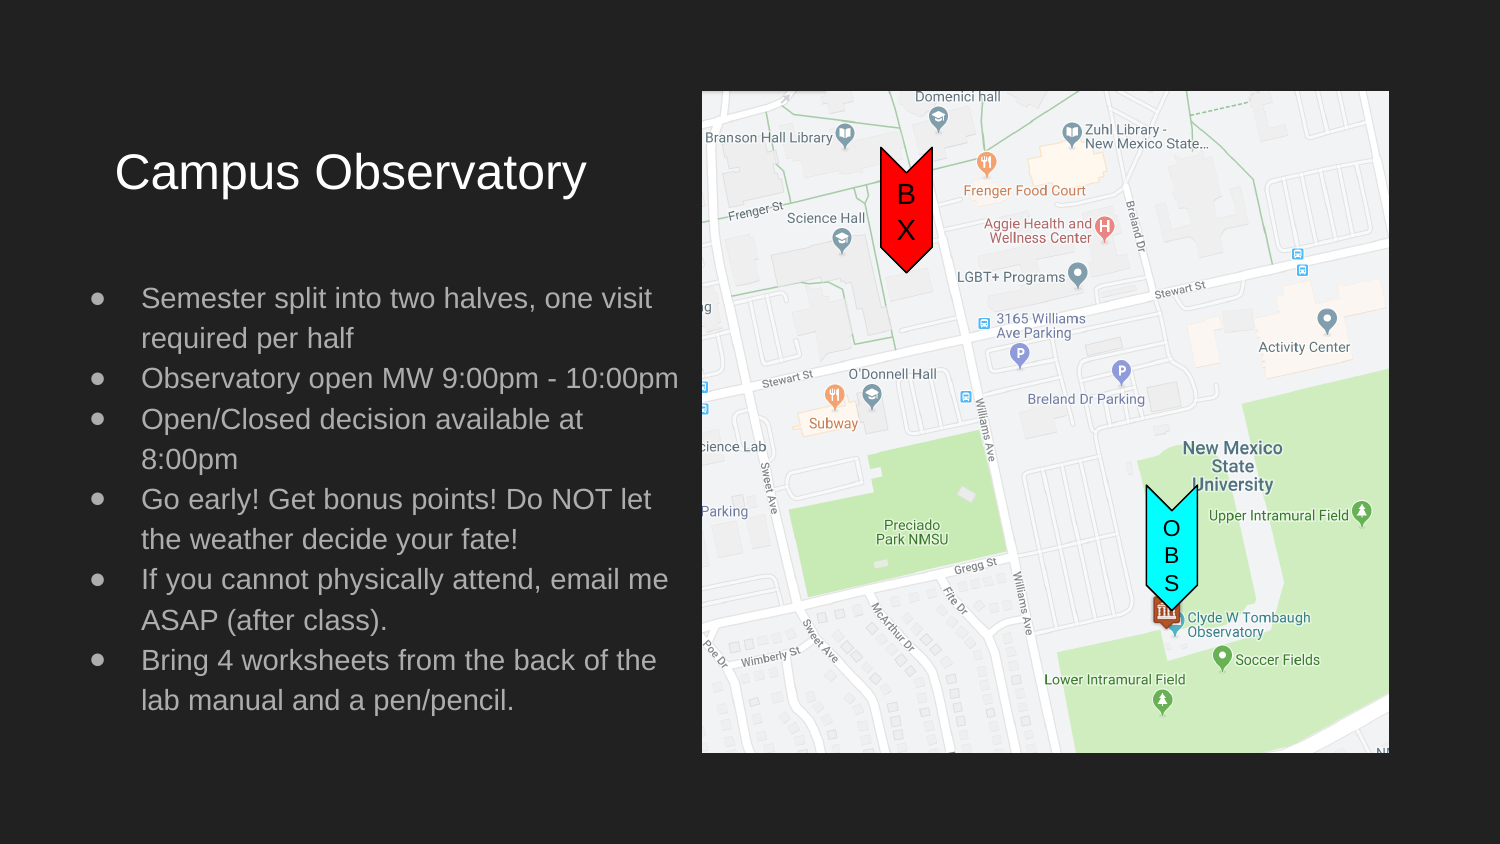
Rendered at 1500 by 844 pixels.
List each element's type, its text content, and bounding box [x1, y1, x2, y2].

list Semester split into two halves, one visit required per half Observatory open MW 9:00pm - 10:00pm Open/Closed decision available at 8:00pm Go early! Get bonus points! Do NOT let the weather decide your fate! If you cannot physically attend, email me ASAP (after class). Bring 4 worksheets from the back of the lab manual and a pen/pencil. [51, 259, 696, 750]
picture [701, 91, 1389, 753]
title Campus Observatory [51, 91, 651, 216]
text_box [235, 104, 696, 234]
